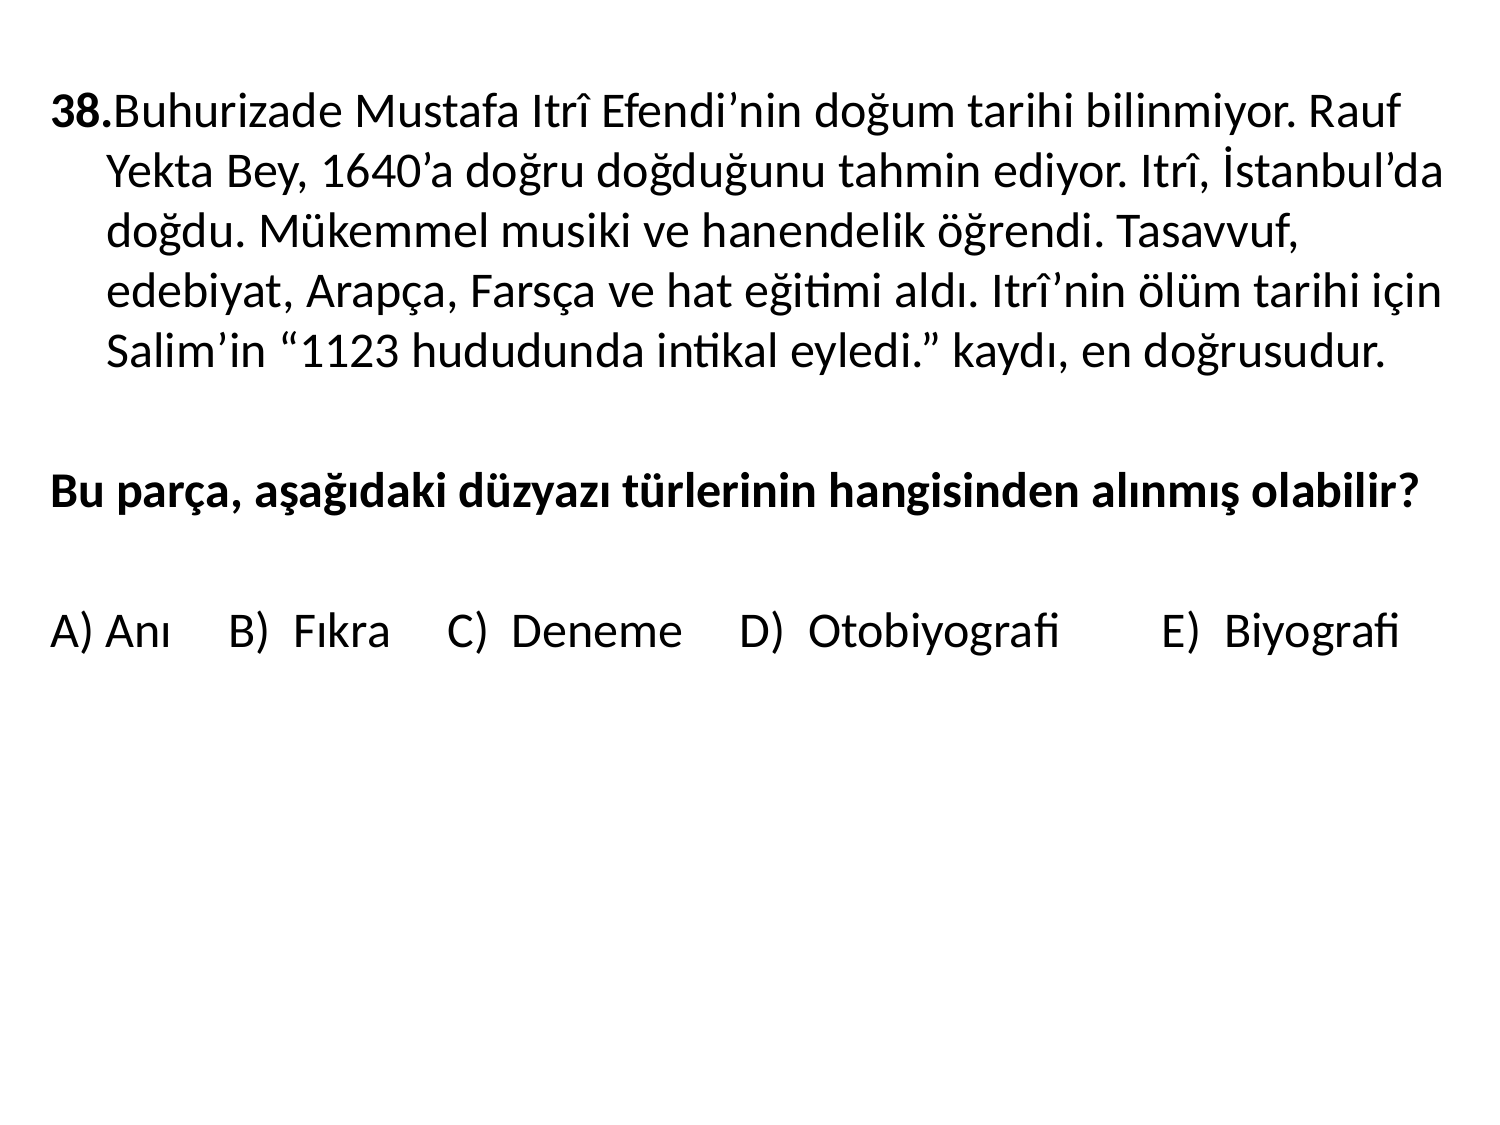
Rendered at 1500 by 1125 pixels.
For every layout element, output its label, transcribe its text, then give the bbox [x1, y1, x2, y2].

list 38.Buhurizade Mustafa Itrî Efendi’nin doğum tarihi bilinmiyor. Rauf Yekta Bey, 1640’a doğru doğduğunu tahmin ediyor. Itrî, İstanbul’da doğdu. Mükemmel musiki ve hanendelik öğrendi. Tasavvuf, edebiyat, Arapça, Farsça ve hat eğitimi aldı. Itrî’nin ölüm tarihi için Salim’in “1123 hududunda intikal eyledi.” kaydı, en doğrusudur. Bu parça, aşağıdaki düzyazı türlerinin hangisinden alınmış olabilir? A) Anı B) Fıkra C) Deneme D) Otobiyograﬁ E) Biyograﬁ [35, 70, 1465, 1043]
